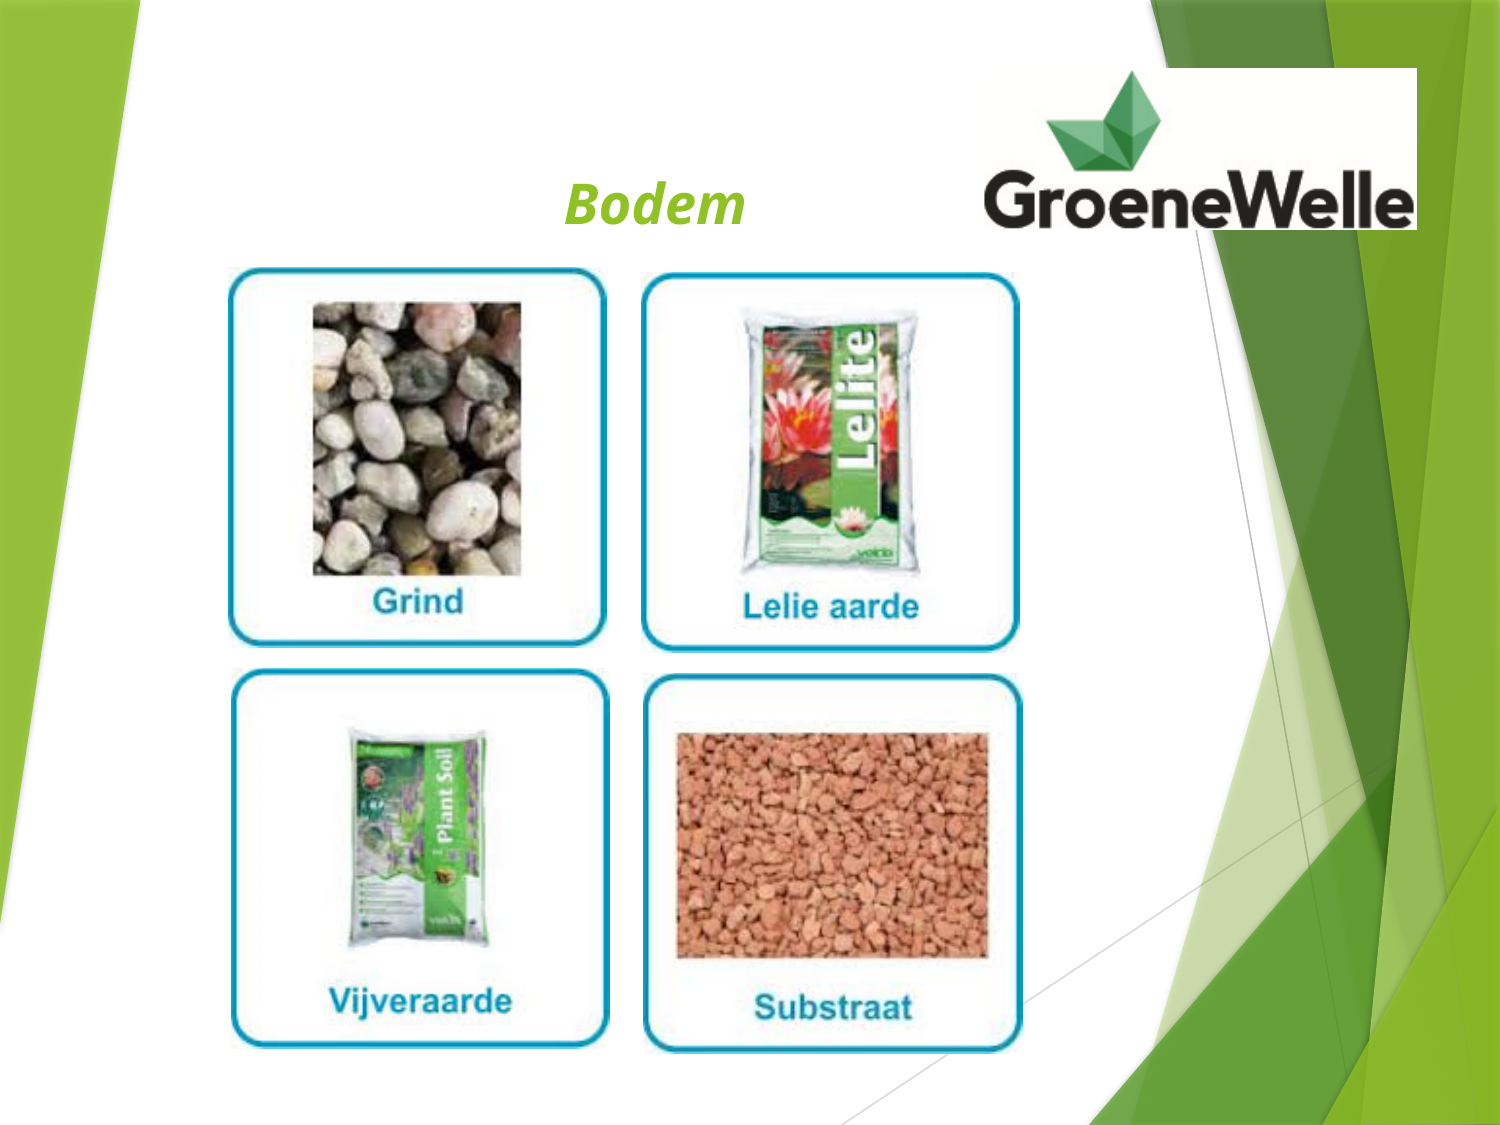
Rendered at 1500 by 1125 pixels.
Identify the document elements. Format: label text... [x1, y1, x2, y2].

picture [230, 668, 610, 1050]
picture [640, 272, 1020, 654]
picture [228, 266, 608, 648]
picture [643, 672, 1023, 1055]
picture [979, 67, 1417, 230]
title Bodem [112, 101, 1199, 244]
